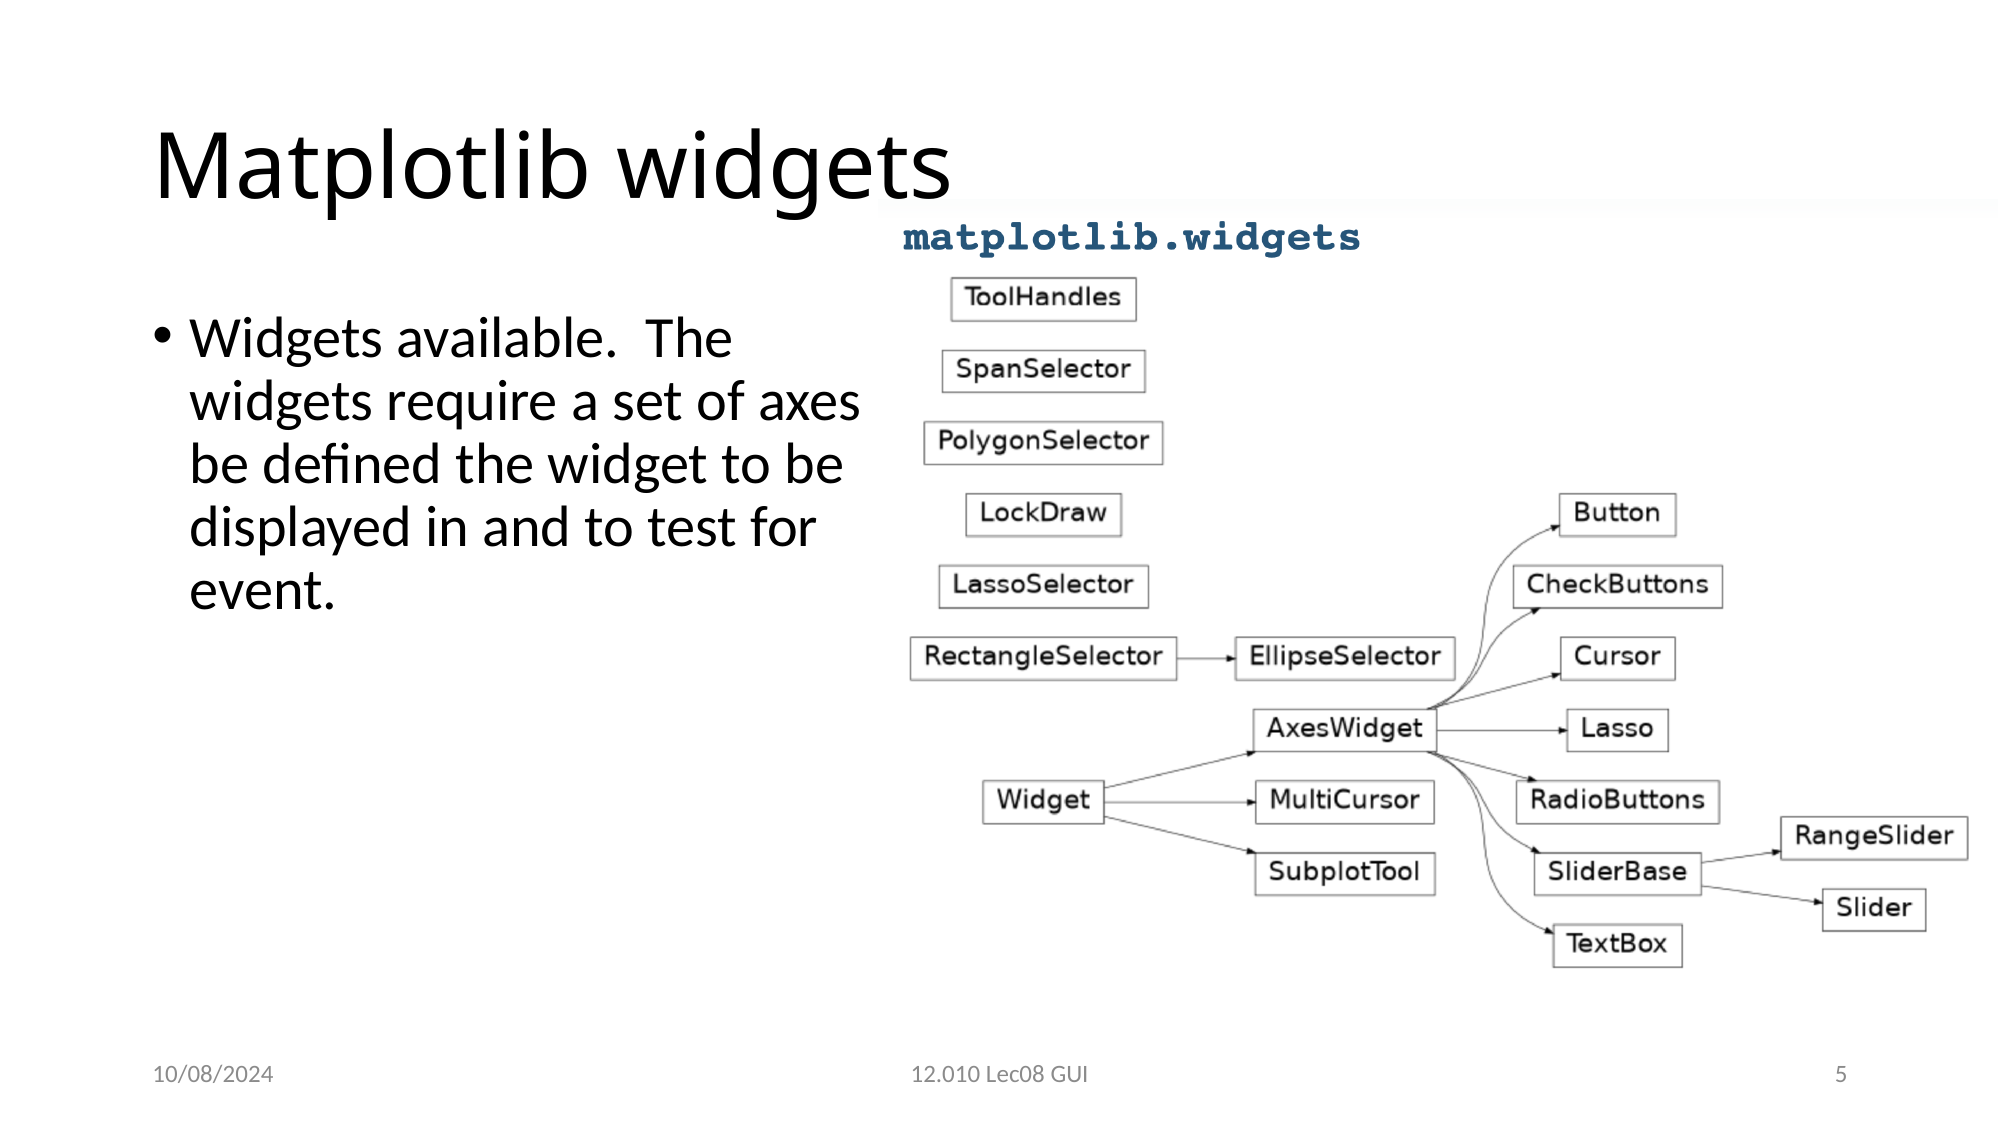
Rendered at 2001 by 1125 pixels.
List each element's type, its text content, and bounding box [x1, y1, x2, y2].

list Widgets available. The widgets require a set of axes be defined the widget to be displayed in and to test for event. [137, 299, 900, 1014]
footer 12.010 Lec08 GUI [662, 1042, 1338, 1103]
title Matplotlib widgets [137, 59, 1863, 278]
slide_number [137, 1042, 588, 1103]
picture [878, 199, 1998, 987]
slide_number 5 [1412, 1042, 1863, 1103]
